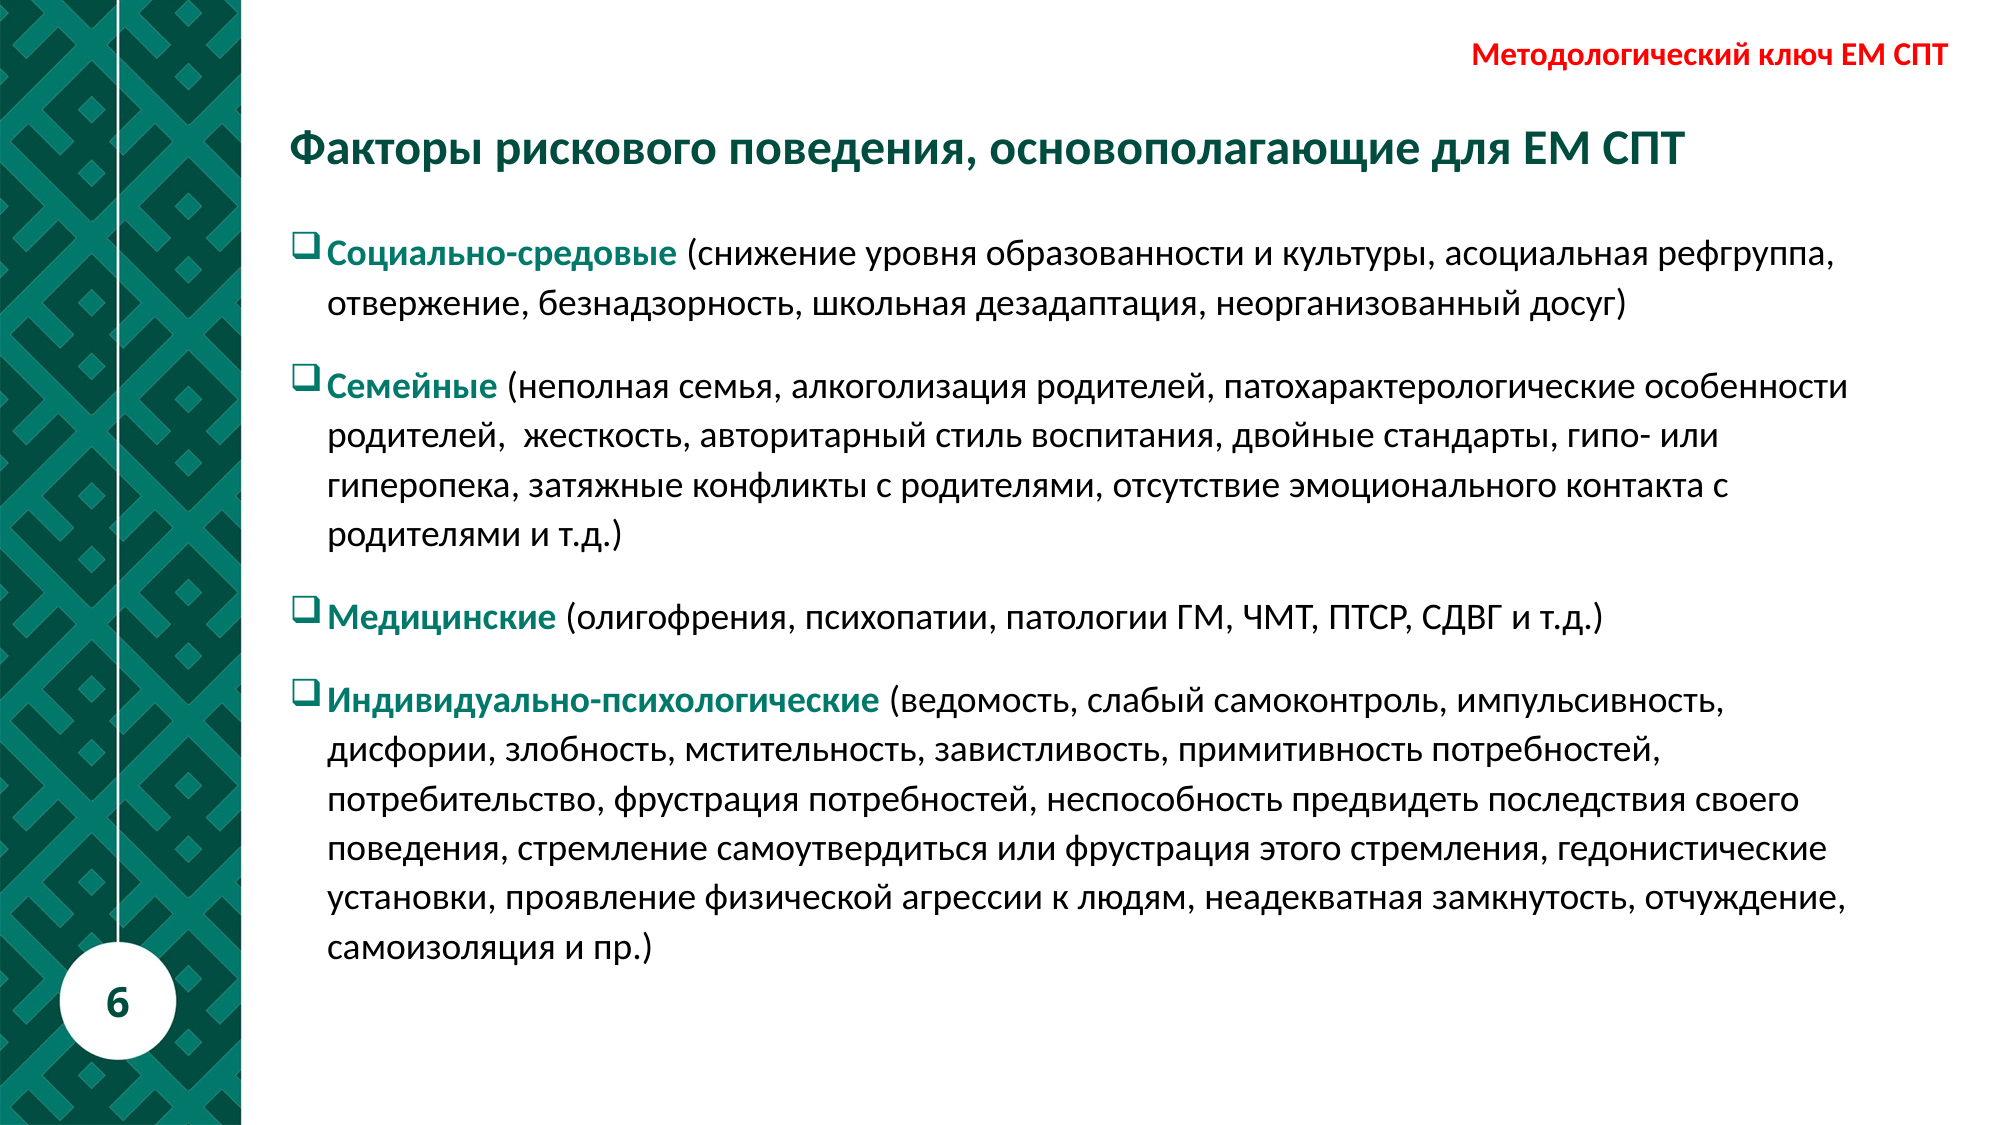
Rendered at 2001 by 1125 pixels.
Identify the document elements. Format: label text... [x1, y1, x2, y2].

list Социально-средовые (снижение уровня образованности и культуры, асоциальная рефгруппа, отвержение, безнадзорность, школьная дезадаптация, неорганизованный досуг) Семейные (неполная семья, алкоголизация родителей, патохарактерологические особенности родителей, жесткость, авторитарный стиль воспитания, двойные стандарты, гипо- или гиперопека, затяжные конфликты с родителями, отсутствие эмоционального контакта с родителями и т.д.) Медицинские (олигофрения, психопатии, патологии ГМ, ЧМТ, ПТСР, СДВГ и т.д.) Индивидуально-психологические (ведомость, слабый самоконтроль, импульсивность, дисфории, злобность, мстительность, завистливость, примитивность потребностей, потребительство, фрустрация потребностей, неспособность предвидеть последствия своего поведения, стремление самоутвердиться или фрустрация этого стремления, гедонистические установки, проявление физической агрессии к людям, неадекватная замкнутость, отчуждение, самоизоляция и пр.) [274, 216, 1905, 1059]
picture [0, 0, 2001, 1125]
text_box Методологический ключ ЕМ СПТ [1456, 24, 1965, 80]
text_box Факторы рискового поведения, основополагающие для ЕМ СПТ [274, 102, 1772, 195]
text_box 6 [99, 975, 163, 1033]
